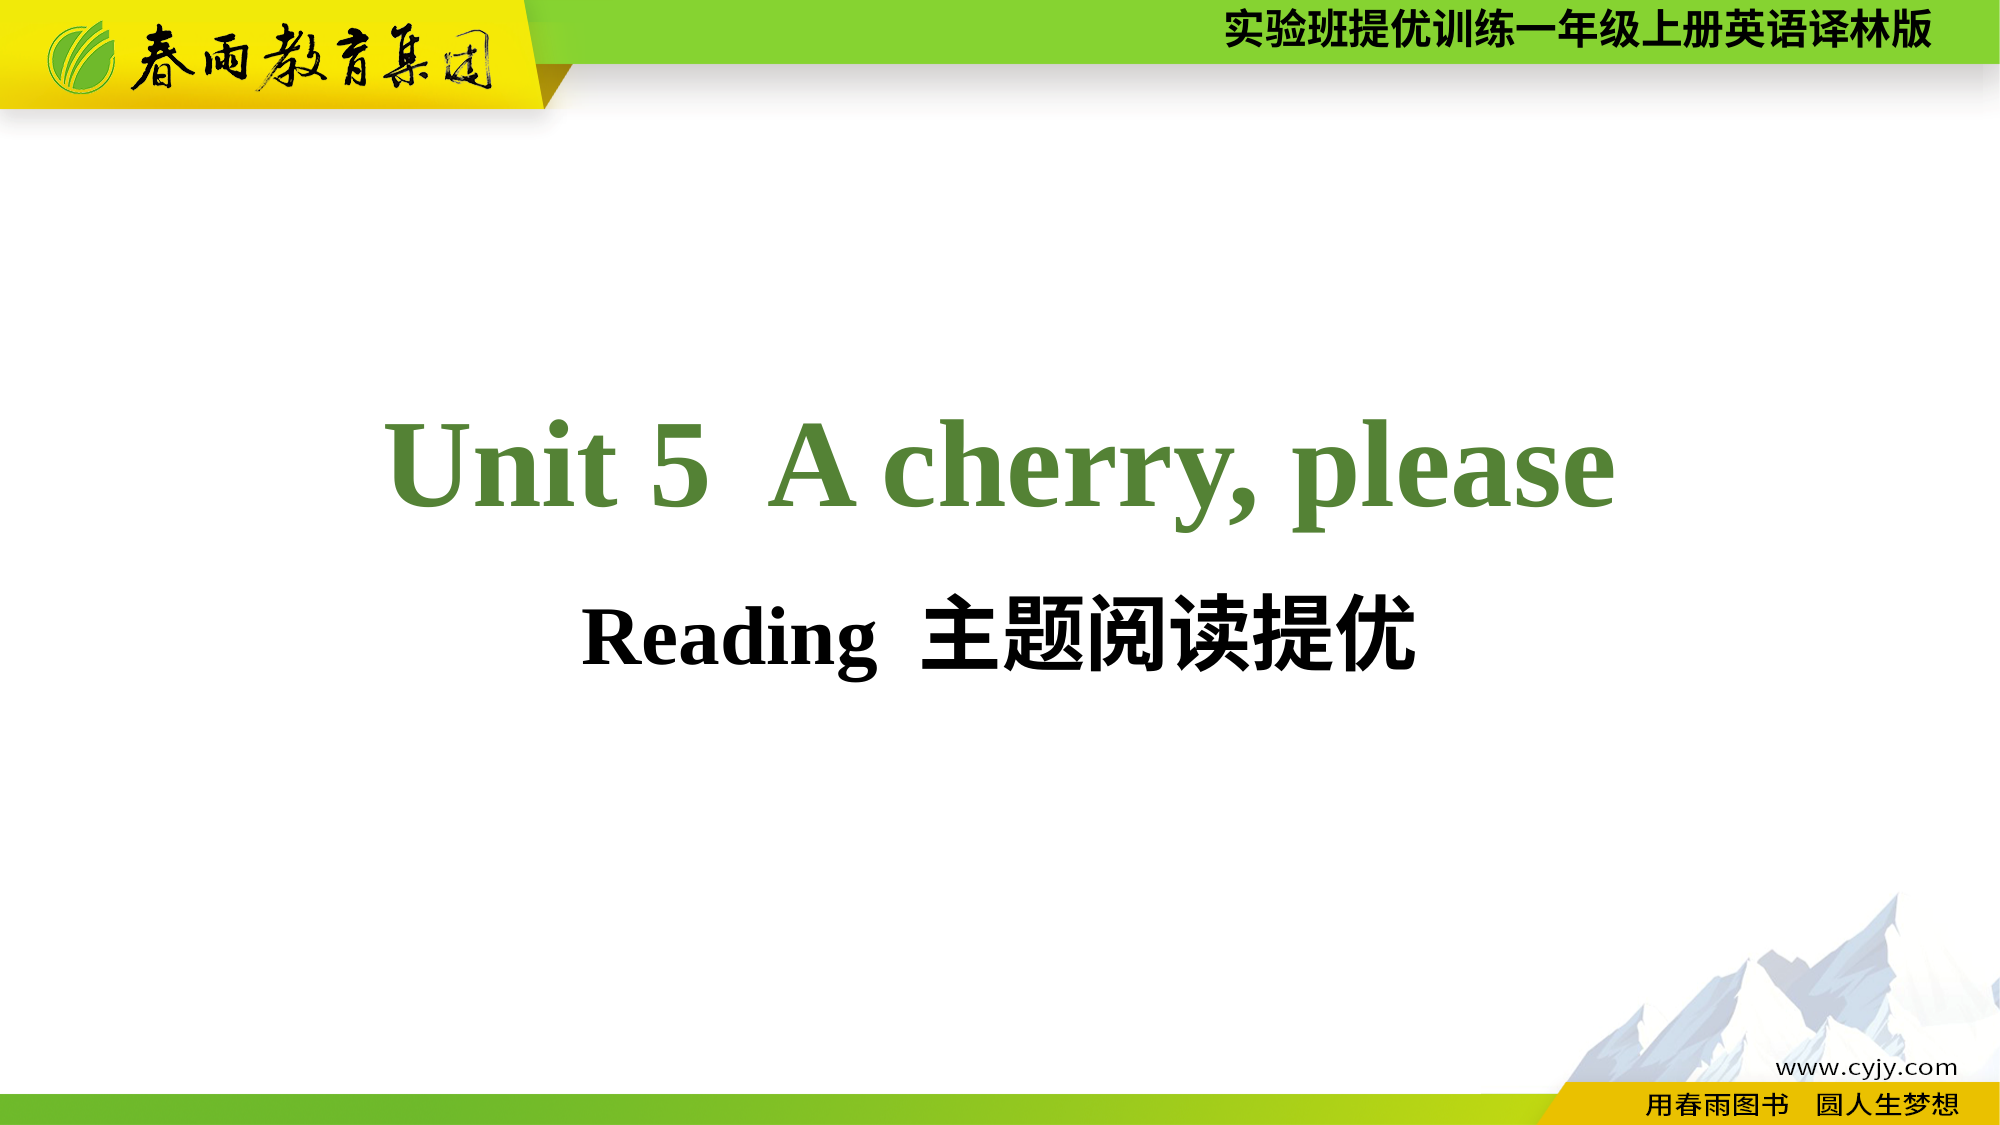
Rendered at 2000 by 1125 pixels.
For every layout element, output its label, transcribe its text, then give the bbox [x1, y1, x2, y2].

picture [0, 689, 2000, 1125]
text_box Unit 5 A cherry, please Reading 主题阅读提优 [0, 298, 2000, 689]
picture [0, 0, 2000, 298]
